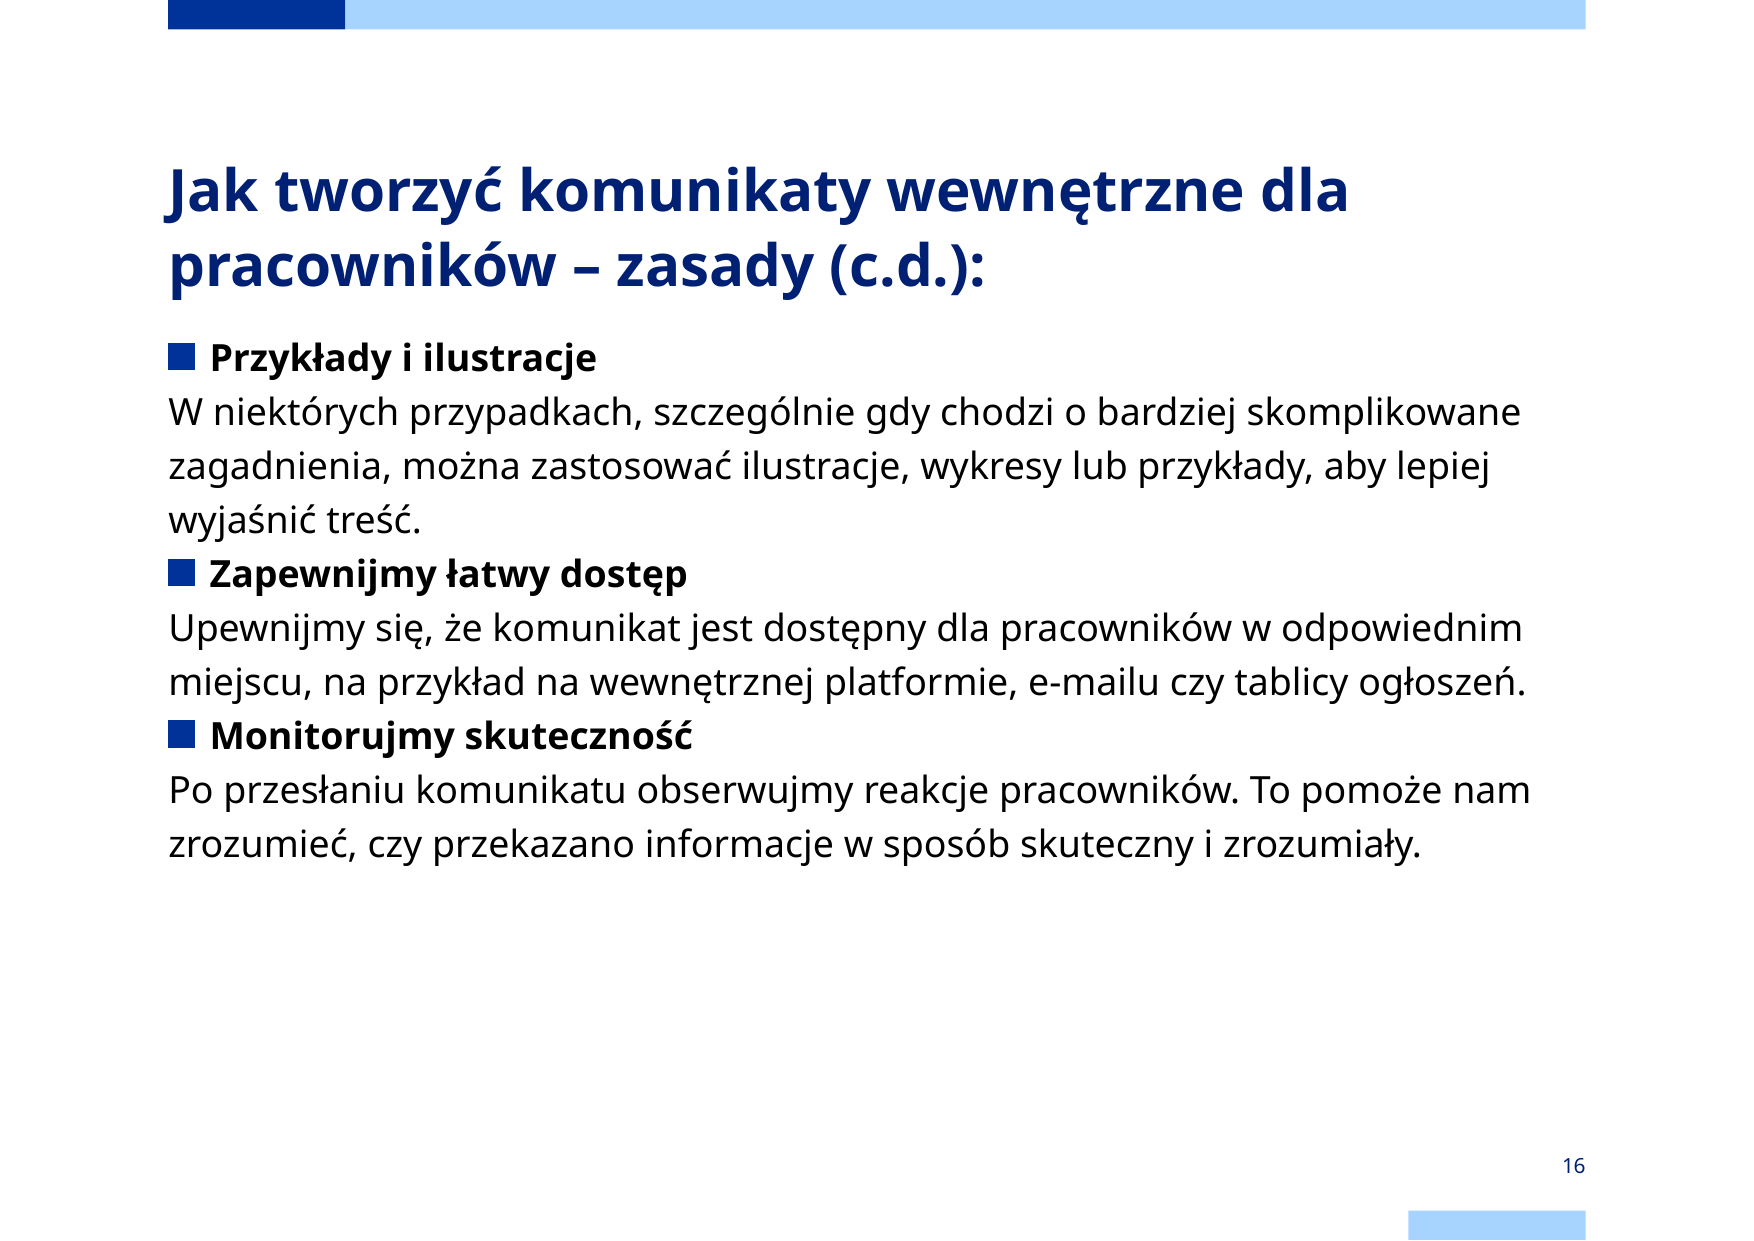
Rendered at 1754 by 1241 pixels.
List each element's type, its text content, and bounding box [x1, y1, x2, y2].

slide_number 16 [1408, 1151, 1586, 1182]
list Przykłady i ilustracje W niektórych przypadkach, szczególnie gdy chodzi o bardziej skomplikowane zagadnienia, można zastosować ilustracje, wykresy lub przykłady, aby lepiej wyjaśnić treść. Zapewnijmy łatwy dostęp Upewnijmy się, że komunikat jest dostępny dla pracowników w odpowiednim miejscu, na przykład na wewnętrznej platformie, e-mailu czy tablicy ogłoszeń. Monitorujmy skuteczność Po przesłaniu komunikatu obserwujmy reakcje pracowników. To pomoże nam zrozumieć, czy przekazano informacje w sposób skuteczny i zrozumiały. [168, 324, 1586, 1093]
picture [168, 720, 195, 748]
title Jak tworzyć komunikaty wewnętrzne dla pracowników – zasady (c.d.): [168, 147, 1586, 324]
picture [168, 559, 195, 586]
picture [168, 343, 195, 370]
